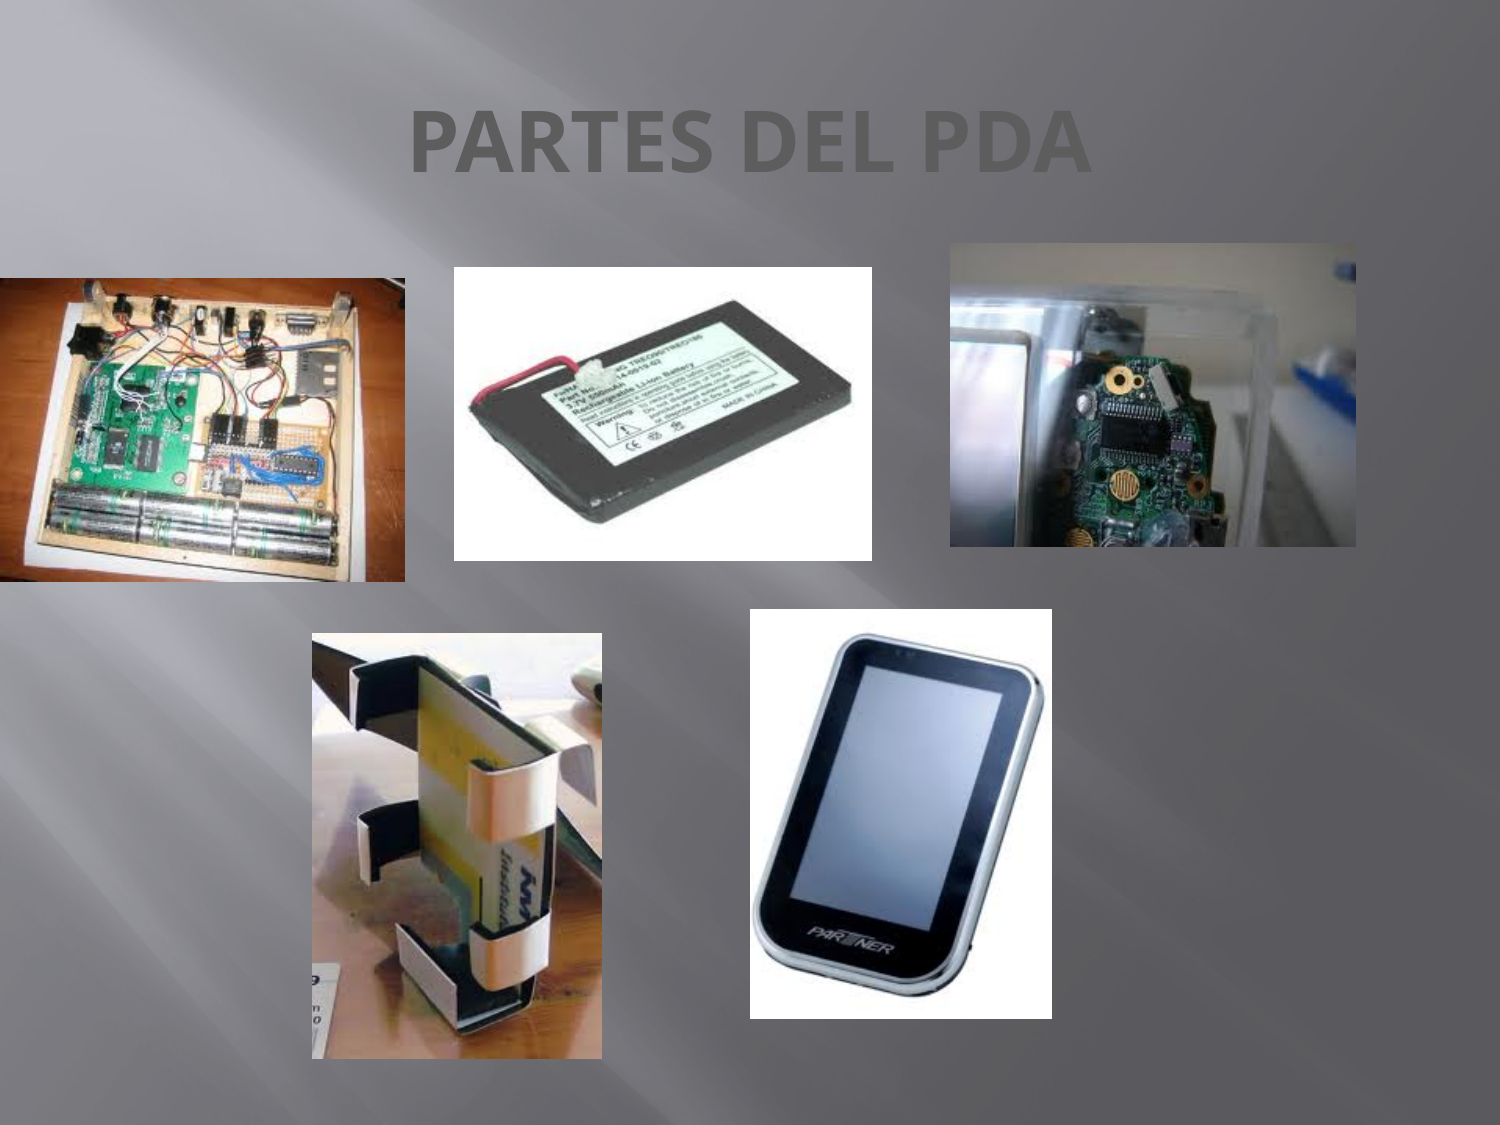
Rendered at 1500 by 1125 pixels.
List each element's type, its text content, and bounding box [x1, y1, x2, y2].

picture [749, 609, 1052, 1020]
picture [454, 266, 872, 562]
picture [312, 633, 603, 1059]
title PARTES DEL PDA [75, 45, 1425, 233]
picture [950, 243, 1356, 547]
picture [0, 278, 405, 583]
